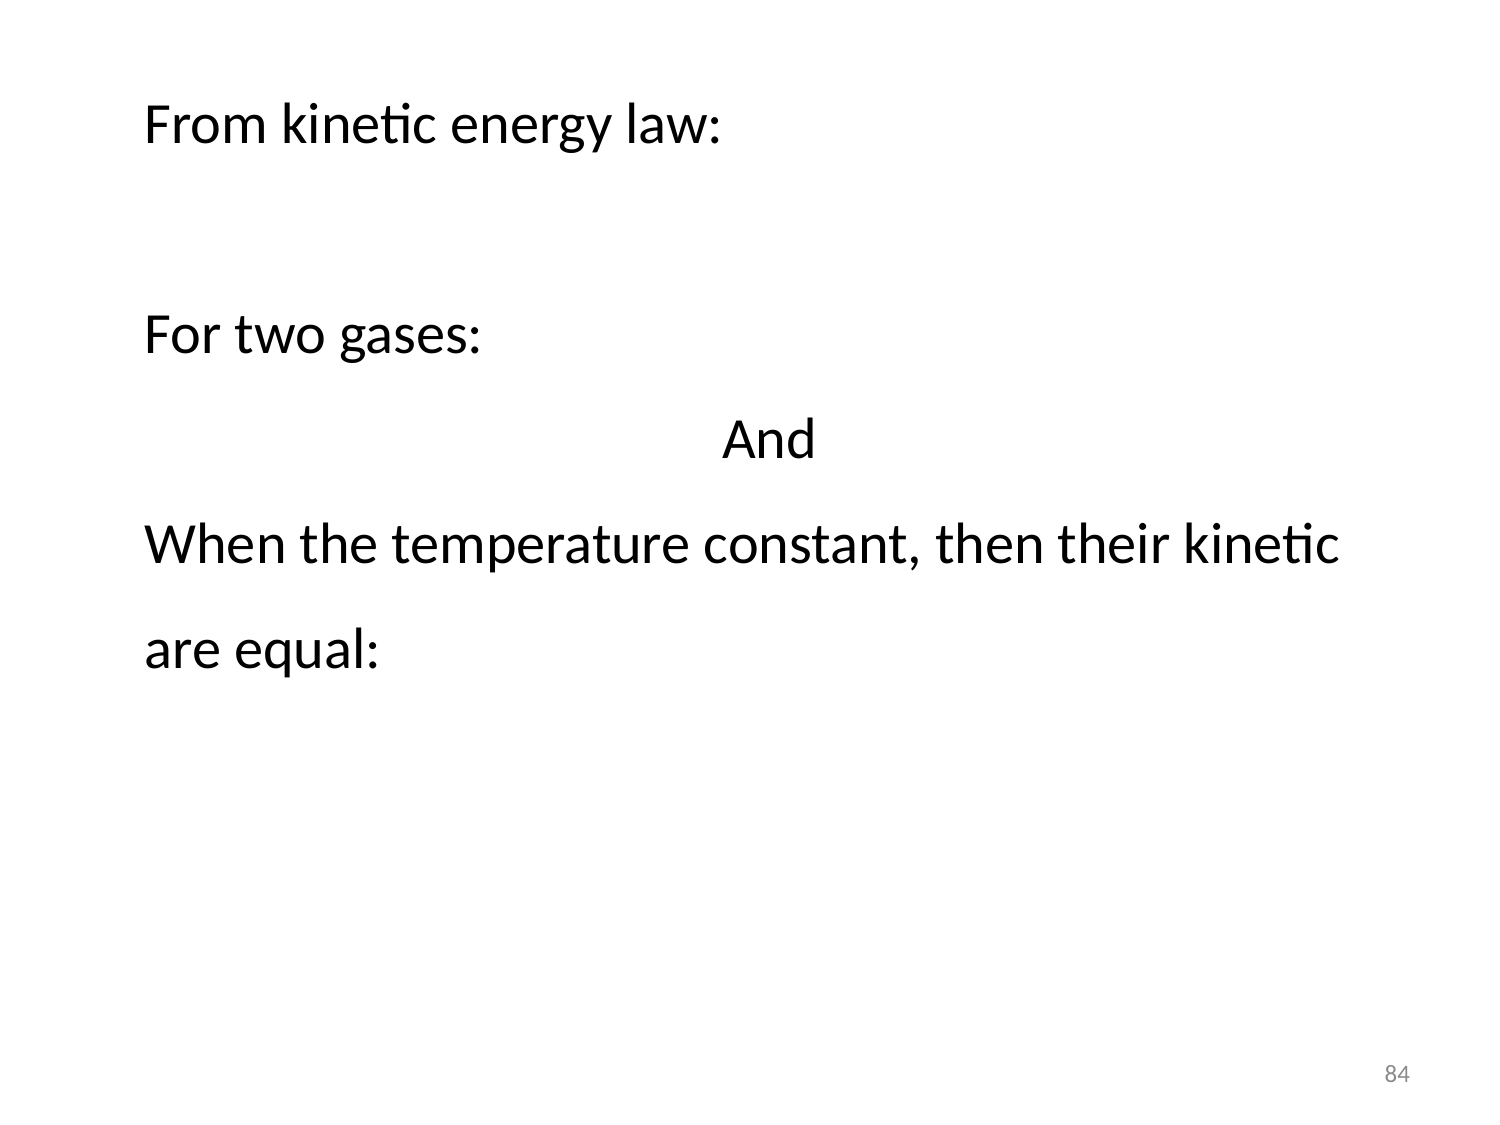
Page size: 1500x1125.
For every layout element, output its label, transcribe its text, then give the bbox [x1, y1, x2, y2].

slide_number 84 [1074, 1042, 1425, 1103]
